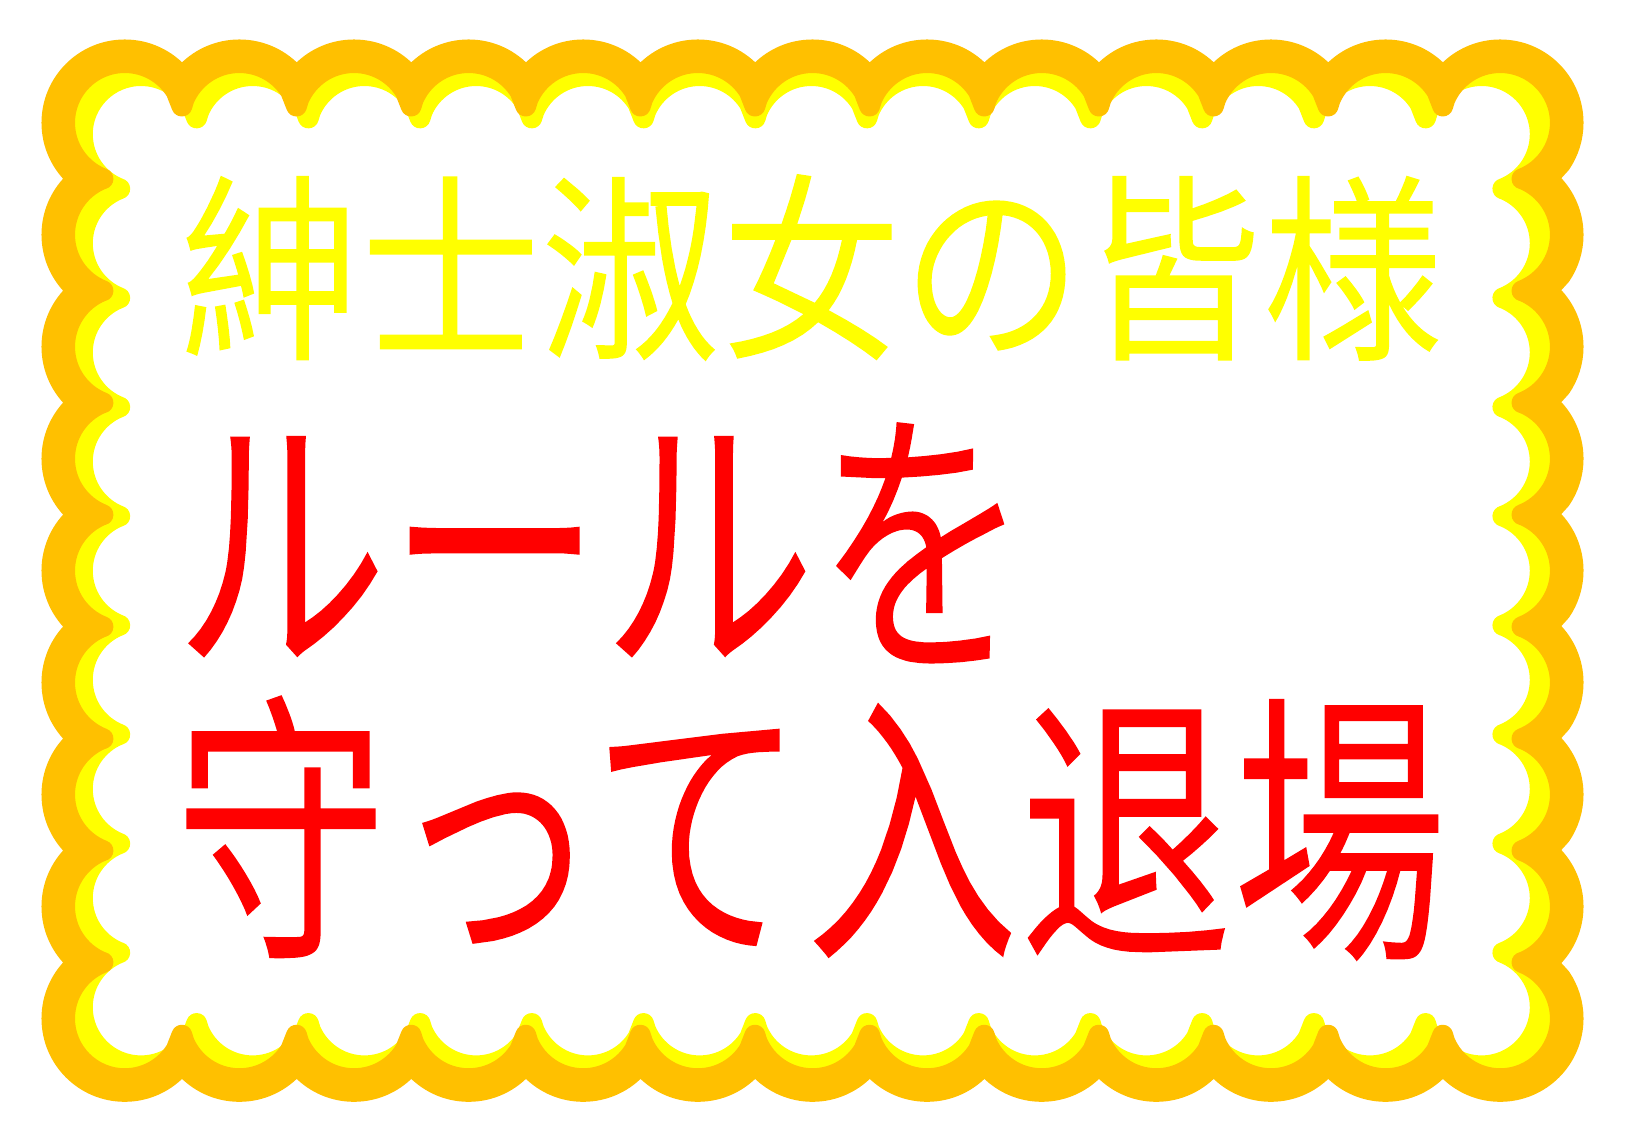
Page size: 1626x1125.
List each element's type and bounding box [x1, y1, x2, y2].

text_box [1342, 65, 1437, 121]
text_box [68, 65, 167, 176]
text_box [1225, 1021, 1324, 1076]
text_box [1224, 65, 1324, 121]
text_box [186, 65, 285, 121]
text_box [413, 1021, 520, 1076]
text_box [1106, 65, 1210, 121]
text_box [300, 65, 403, 121]
text_box [1106, 1021, 1210, 1076]
text_box [413, 65, 520, 121]
text_box [49, 47, 1576, 1094]
text_box [526, 65, 985, 121]
text_box [1459, 65, 1555, 1076]
text_box [525, 1021, 985, 1076]
text_box [186, 1021, 286, 1076]
text_box [300, 1021, 403, 1076]
text_box [68, 965, 168, 1076]
text_box [67, 176, 122, 964]
text_box [1343, 1021, 1437, 1076]
text_box [988, 65, 1097, 121]
text_box [988, 1021, 1097, 1076]
